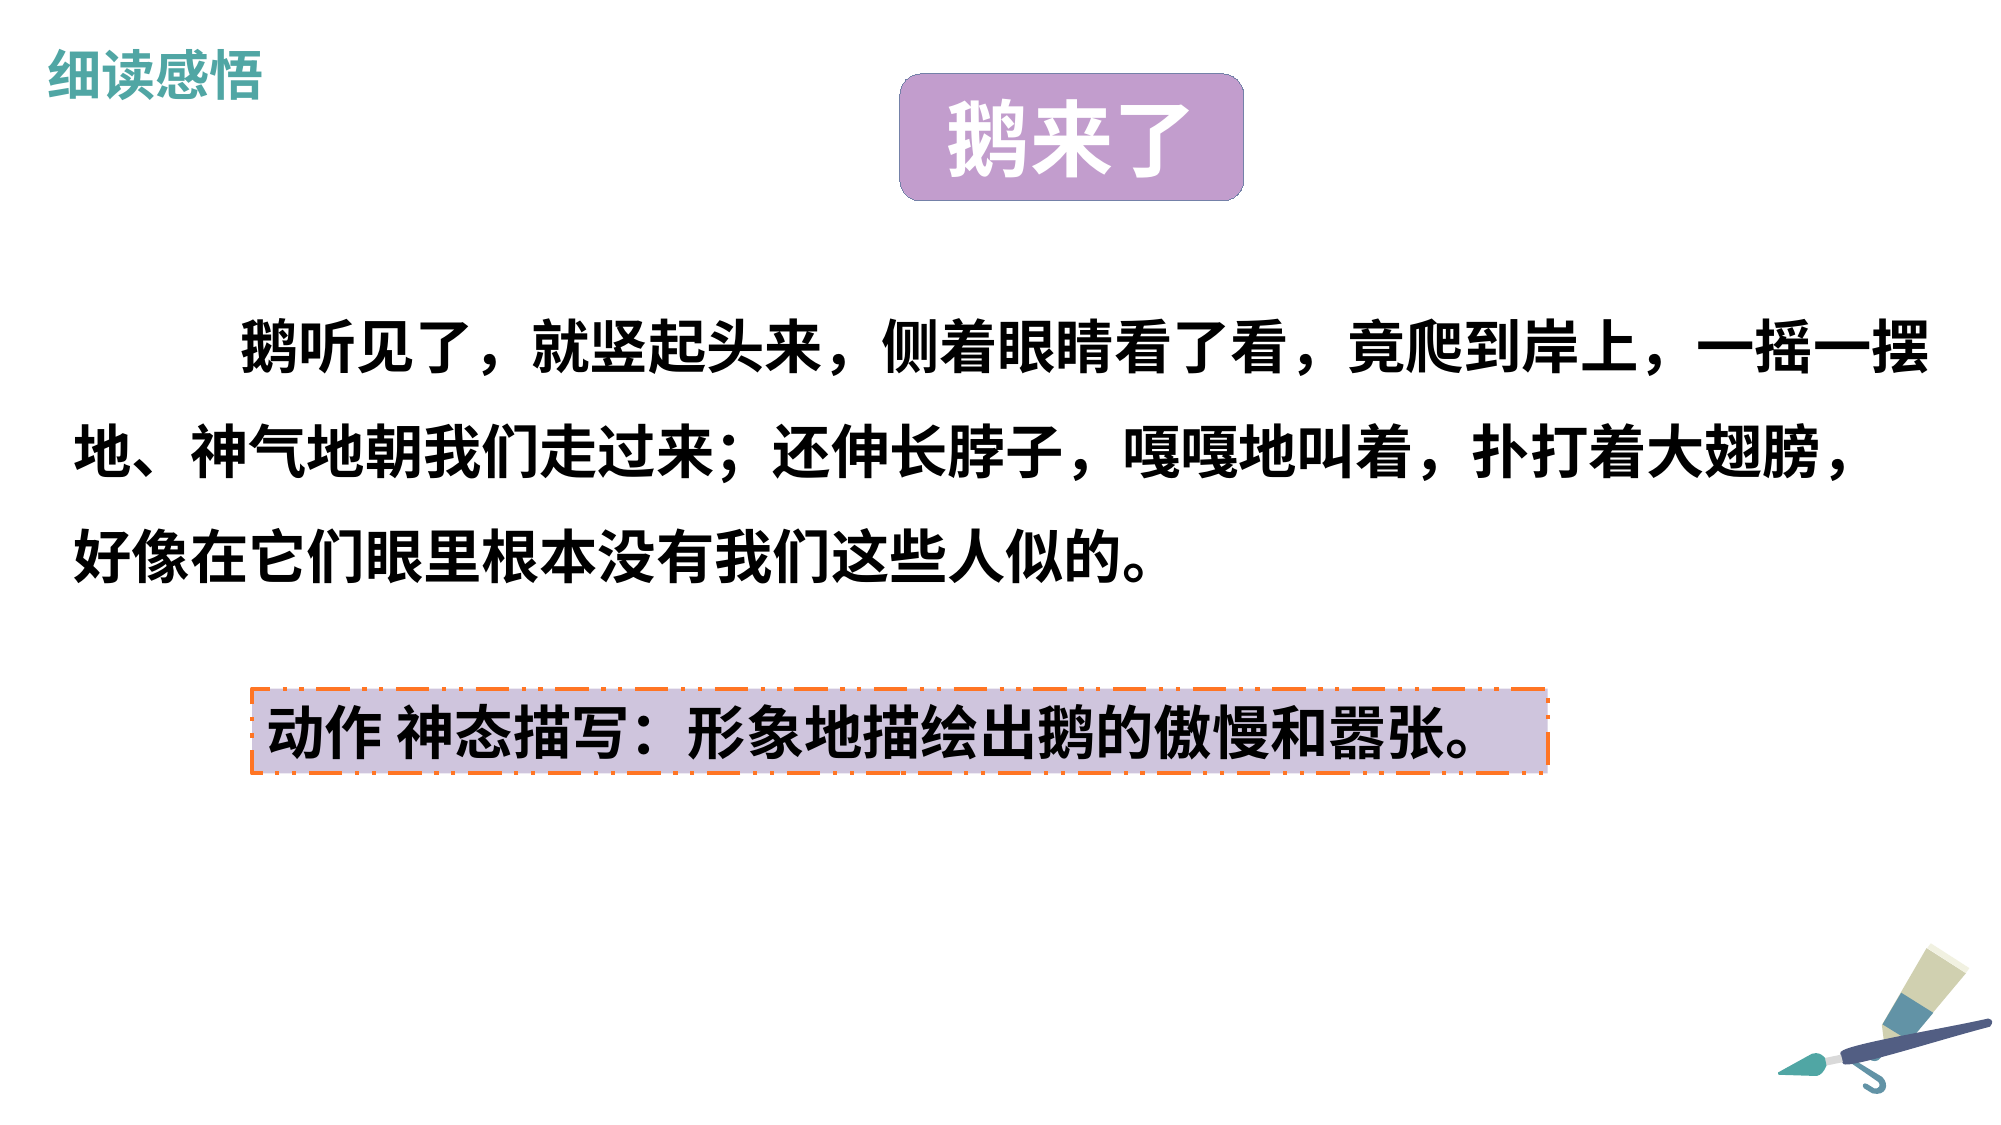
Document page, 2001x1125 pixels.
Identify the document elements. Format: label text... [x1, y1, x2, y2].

text_box 鹅听见了，就竖起头来，侧着眼睛看了看，竟爬到岸上，一摇一摆地、神气地朝我们走过来；还伸长脖子，嘎嘎地叫着，扑打着大翅膀，好像在它们眼里根本没有我们这些人似的。 [79, 286, 1930, 582]
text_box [1811, 945, 1974, 1125]
text_box 鹅来了 [899, 73, 1244, 201]
text_box 动作 神态描写：形象地描绘出鹅的傲慢和嚣张。 [252, 688, 1548, 774]
text_box 细读感悟 [32, 33, 347, 114]
